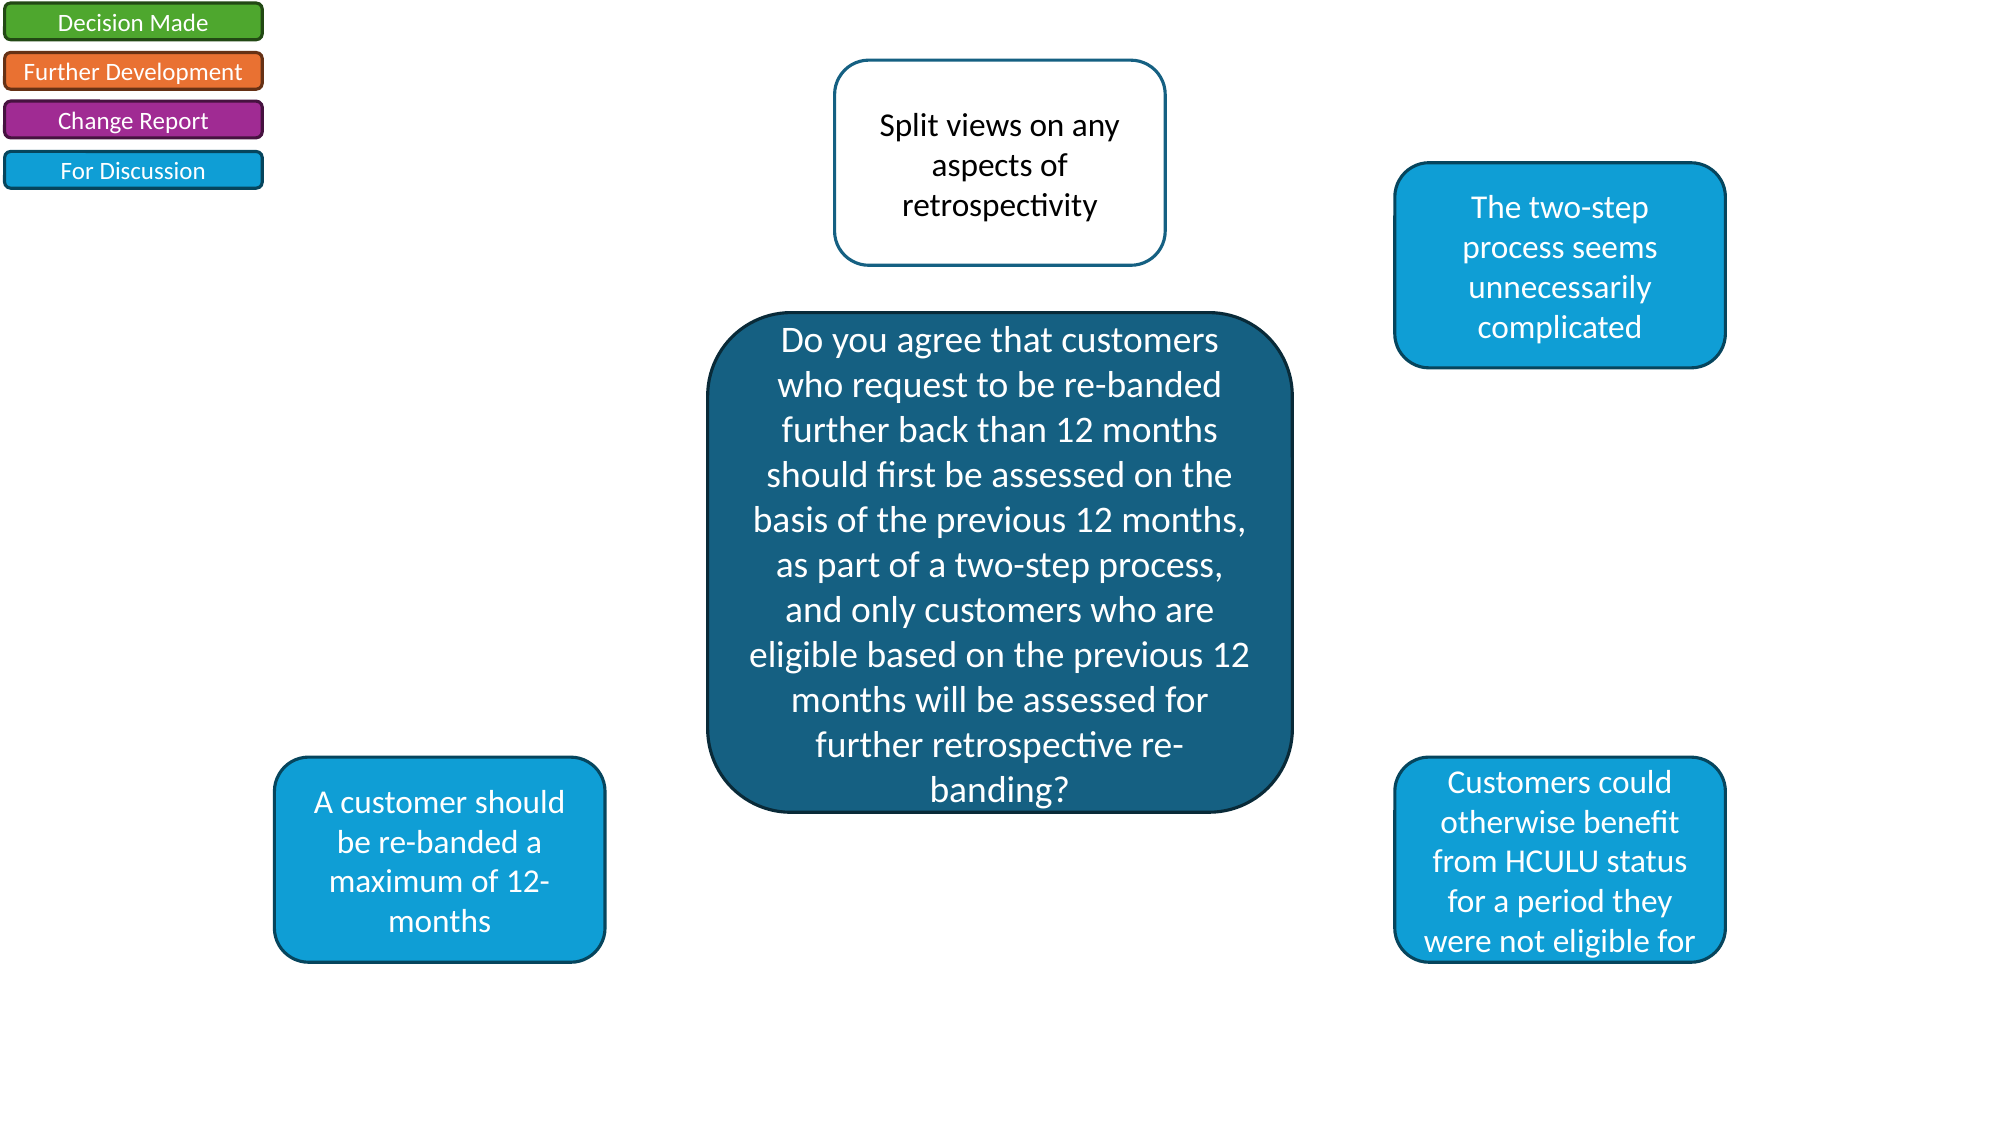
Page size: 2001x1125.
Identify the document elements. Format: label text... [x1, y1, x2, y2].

text_box Split views on any aspects of retrospectivity [833, 58, 1167, 267]
text_box Decision Made [2, 1, 264, 42]
text_box Further Development [2, 50, 264, 91]
text_box Customers could otherwise benefit from HCULU status for a period they were not eligible for [1393, 755, 1727, 964]
text_box The two-step process seems unnecessarily complicated [1393, 161, 1727, 370]
text_box For Discussion [2, 149, 264, 190]
text_box Do you agree that customers who request to be re-banded further back than 12 months should first be assessed on the basis of the previous 12 months, as part of a two-step process, and only customers who are eligible based on the previous 12 months will be assessed for further retrospective re-banding? [706, 311, 1294, 814]
text_box A customer should be re-banded a maximum of 12-months [272, 755, 607, 964]
text_box Change Report [2, 99, 264, 140]
